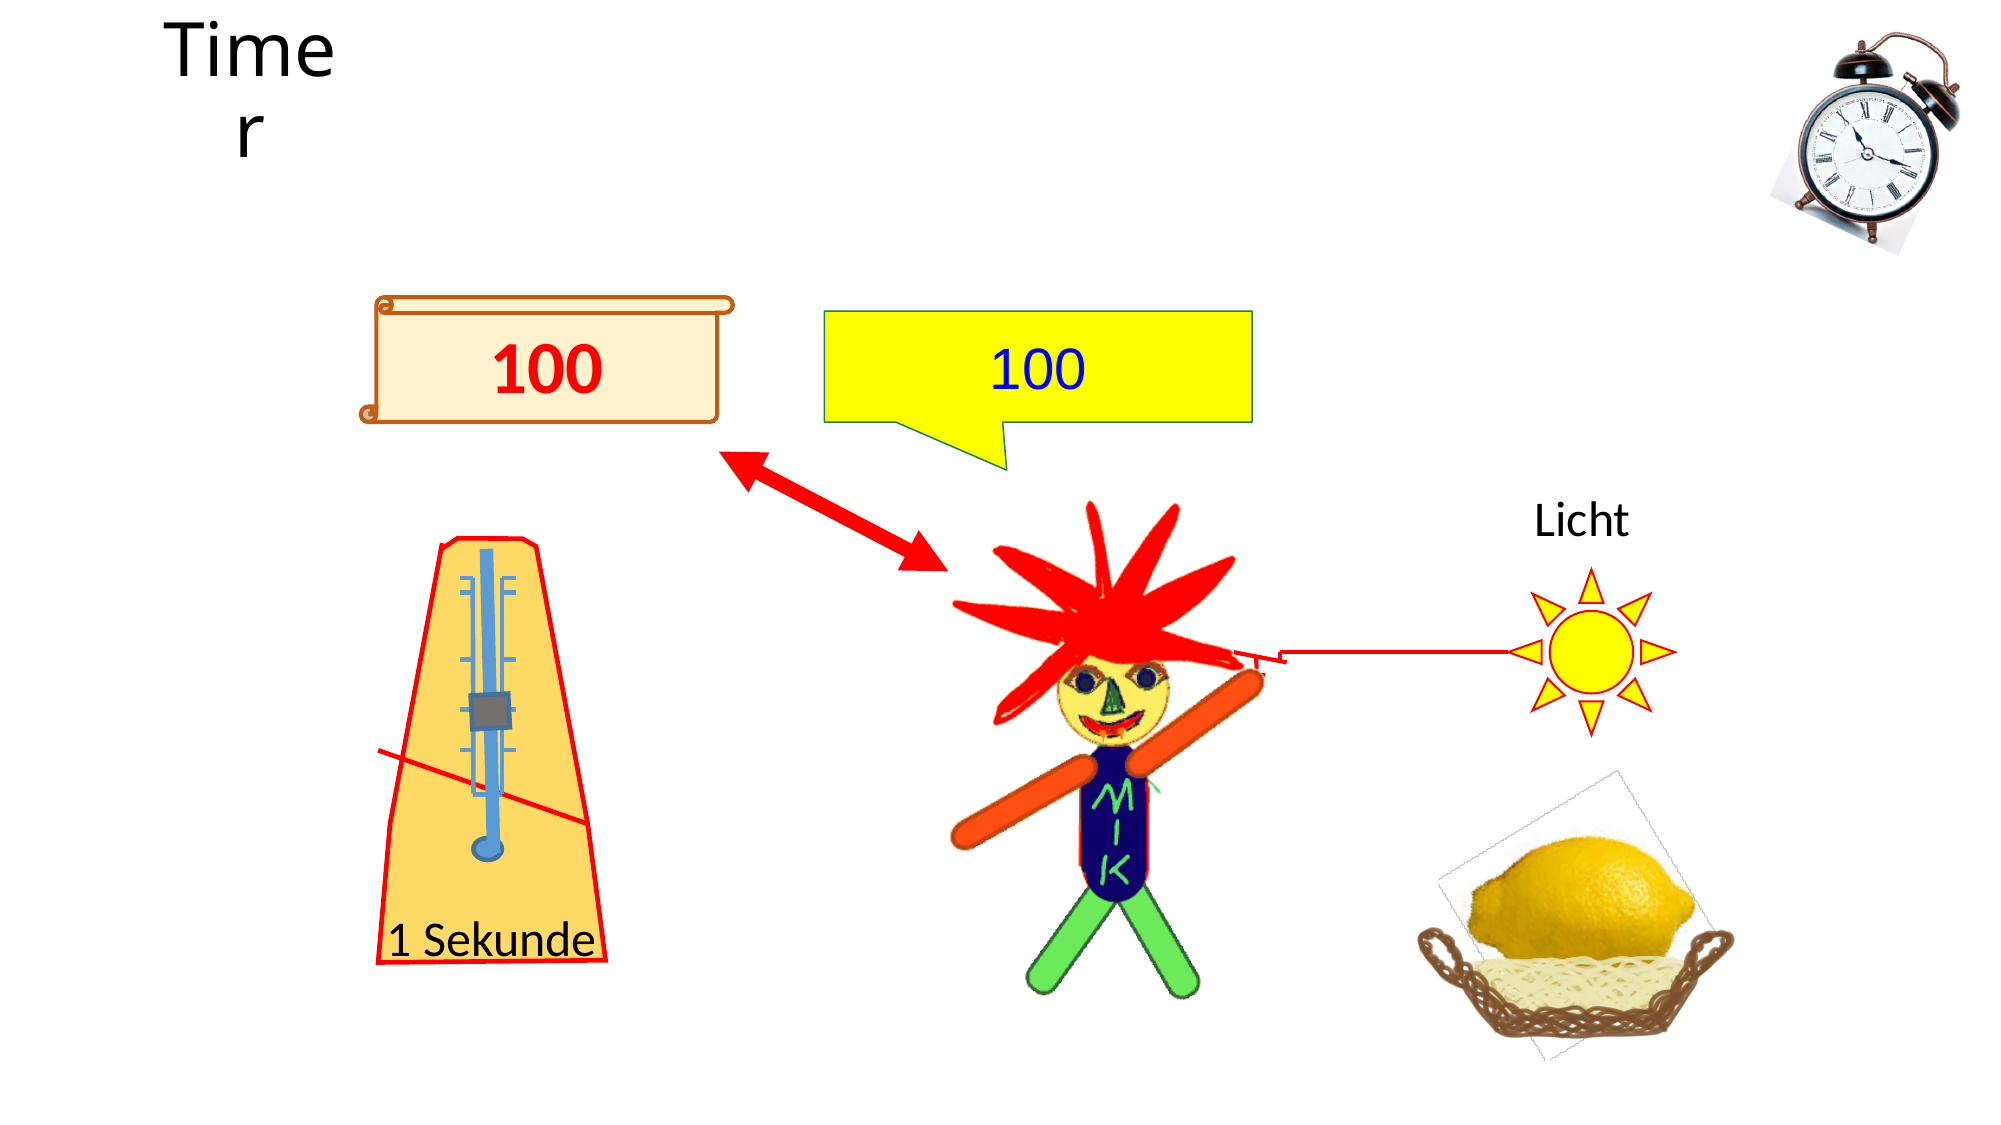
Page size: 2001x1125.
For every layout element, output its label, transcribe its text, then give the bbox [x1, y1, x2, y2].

text_box Licht [1519, 478, 1646, 554]
picture [1769, 0, 1990, 257]
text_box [718, 451, 949, 572]
text_box 100 [824, 311, 1253, 471]
text_box 100 [359, 296, 734, 424]
picture [1382, 772, 1770, 1107]
title Timer [363, 408, 374, 420]
title Timer [139, 108, 361, 182]
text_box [1285, 569, 1675, 735]
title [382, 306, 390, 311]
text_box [226, 714, 761, 980]
text_box [409, 537, 569, 714]
picture [918, 488, 1285, 1012]
